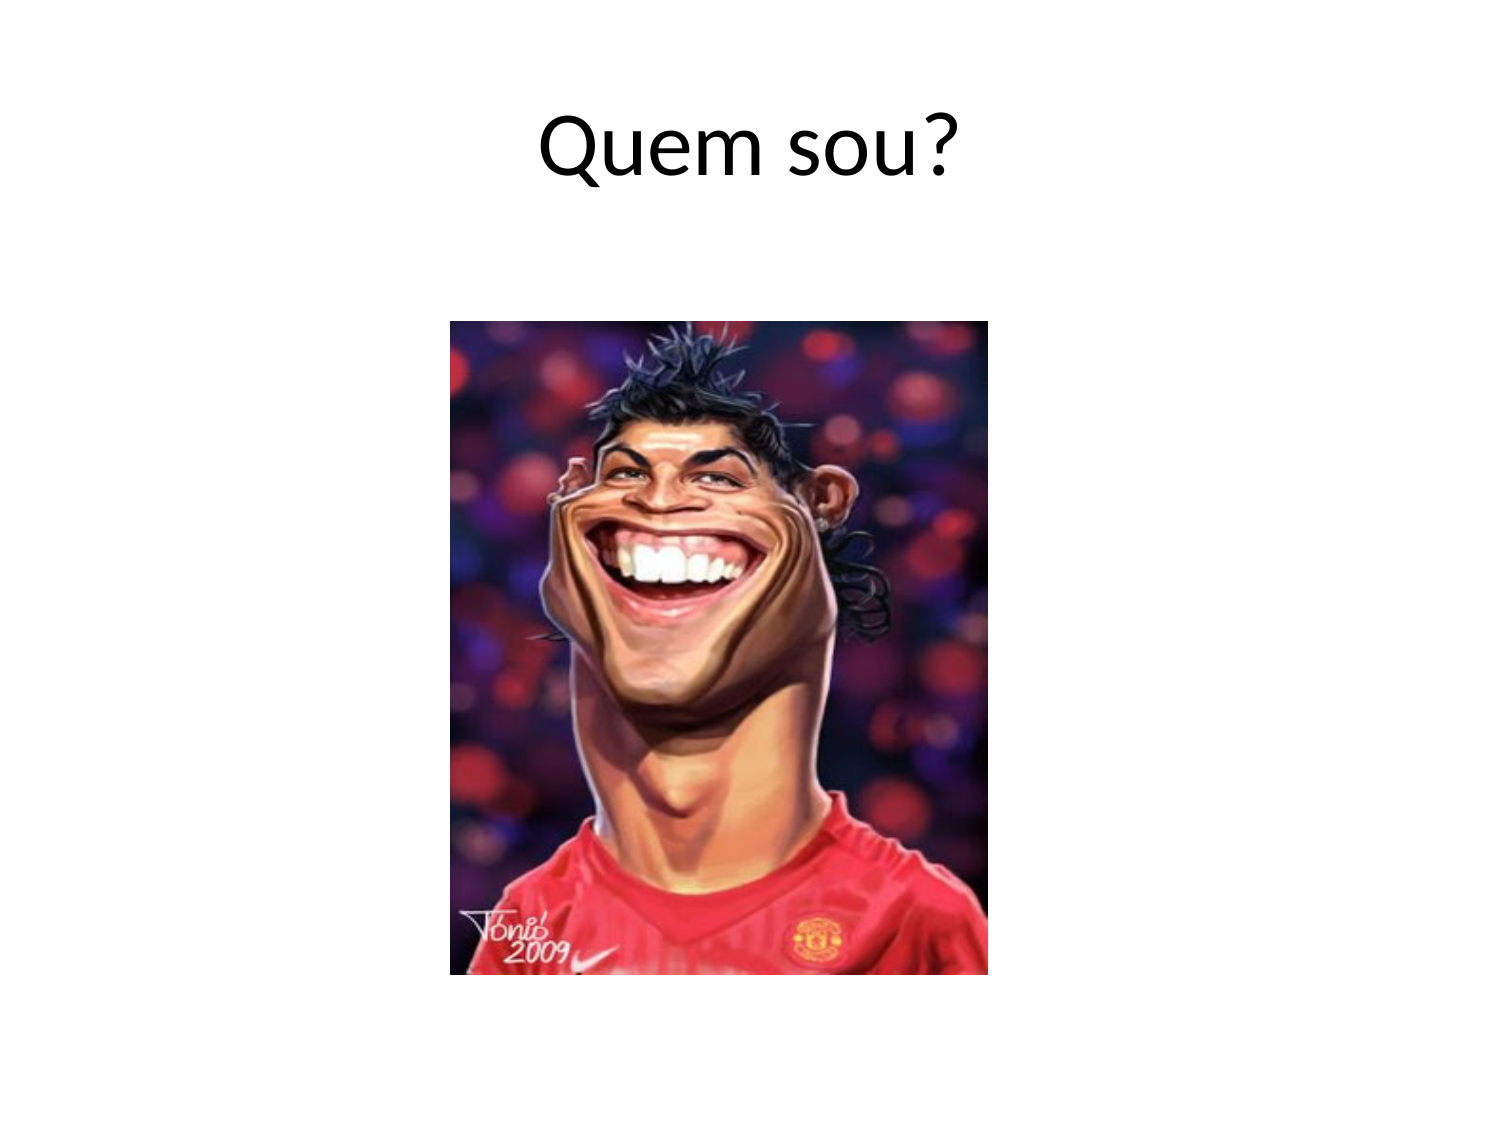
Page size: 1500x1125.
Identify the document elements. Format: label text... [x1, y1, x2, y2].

title Quem sou? [75, 45, 1425, 233]
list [449, 320, 988, 976]
